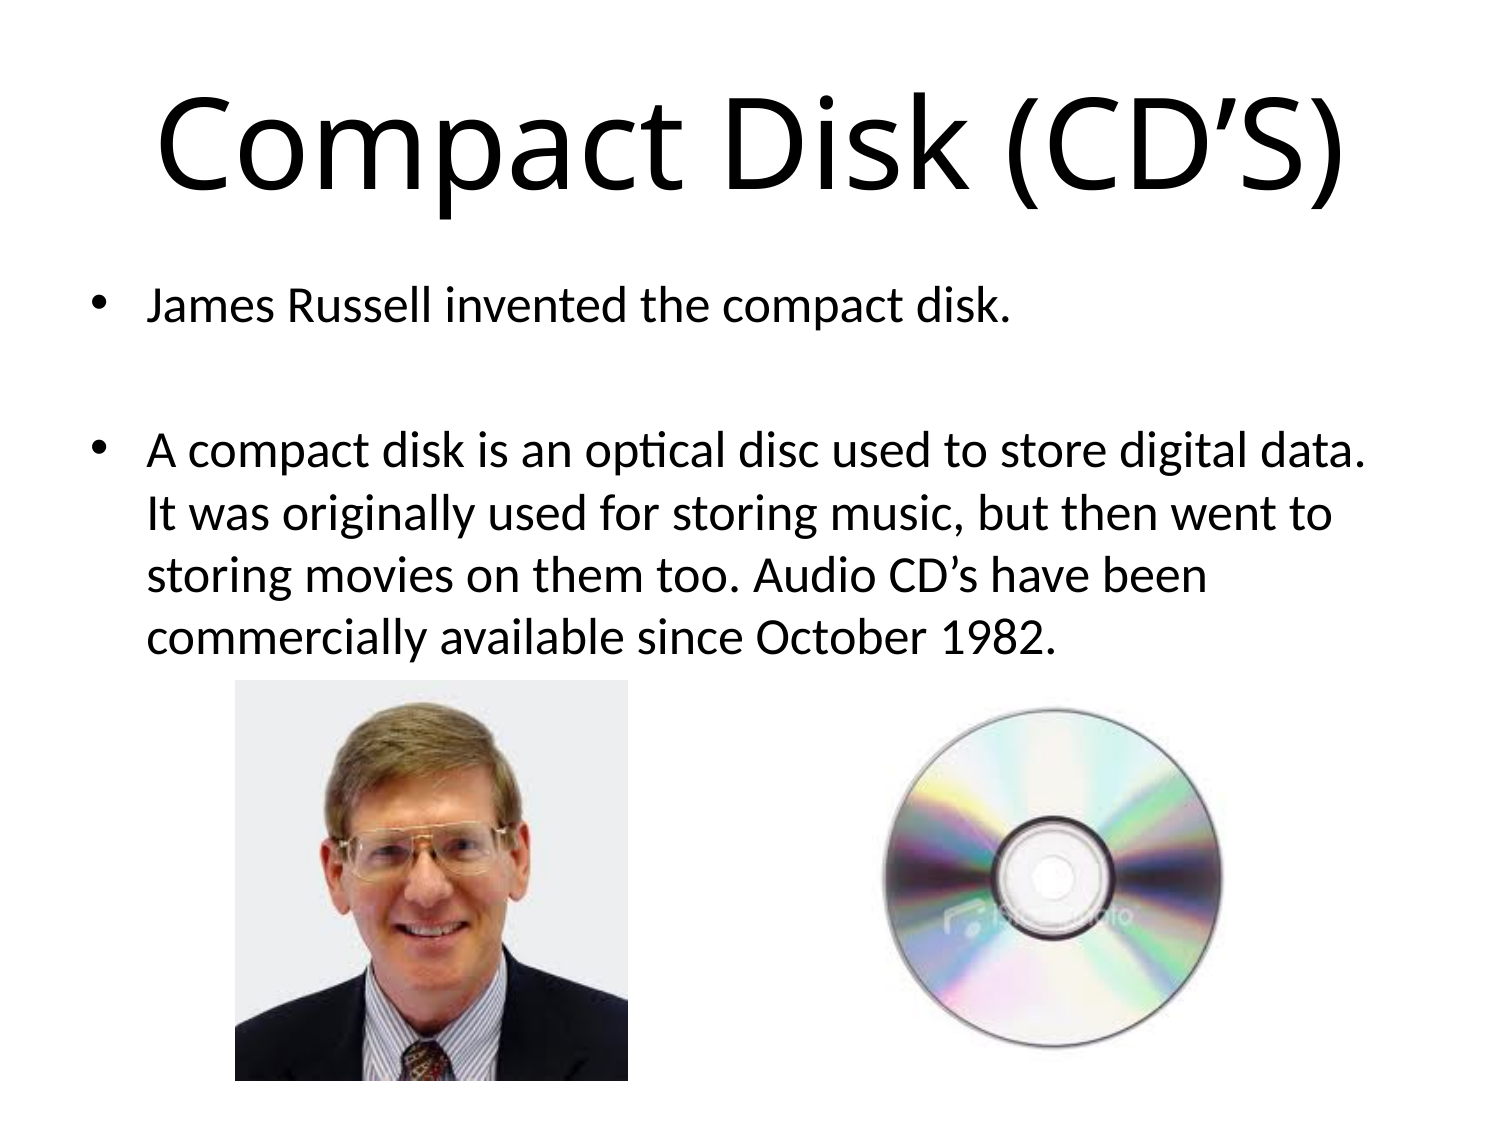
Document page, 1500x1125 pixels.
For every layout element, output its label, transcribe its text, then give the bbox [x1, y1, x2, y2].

title Compact Disk (CD’S) [75, 45, 1425, 233]
picture [858, 679, 1251, 1083]
list James Russell invented the compact disk. A compact disk is an optical disc used to store digital data. It was originally used for storing music, but then went to storing movies on them too. Audio CD’s have been commercially available since October 1982. [75, 262, 1425, 681]
picture [235, 679, 628, 1081]
